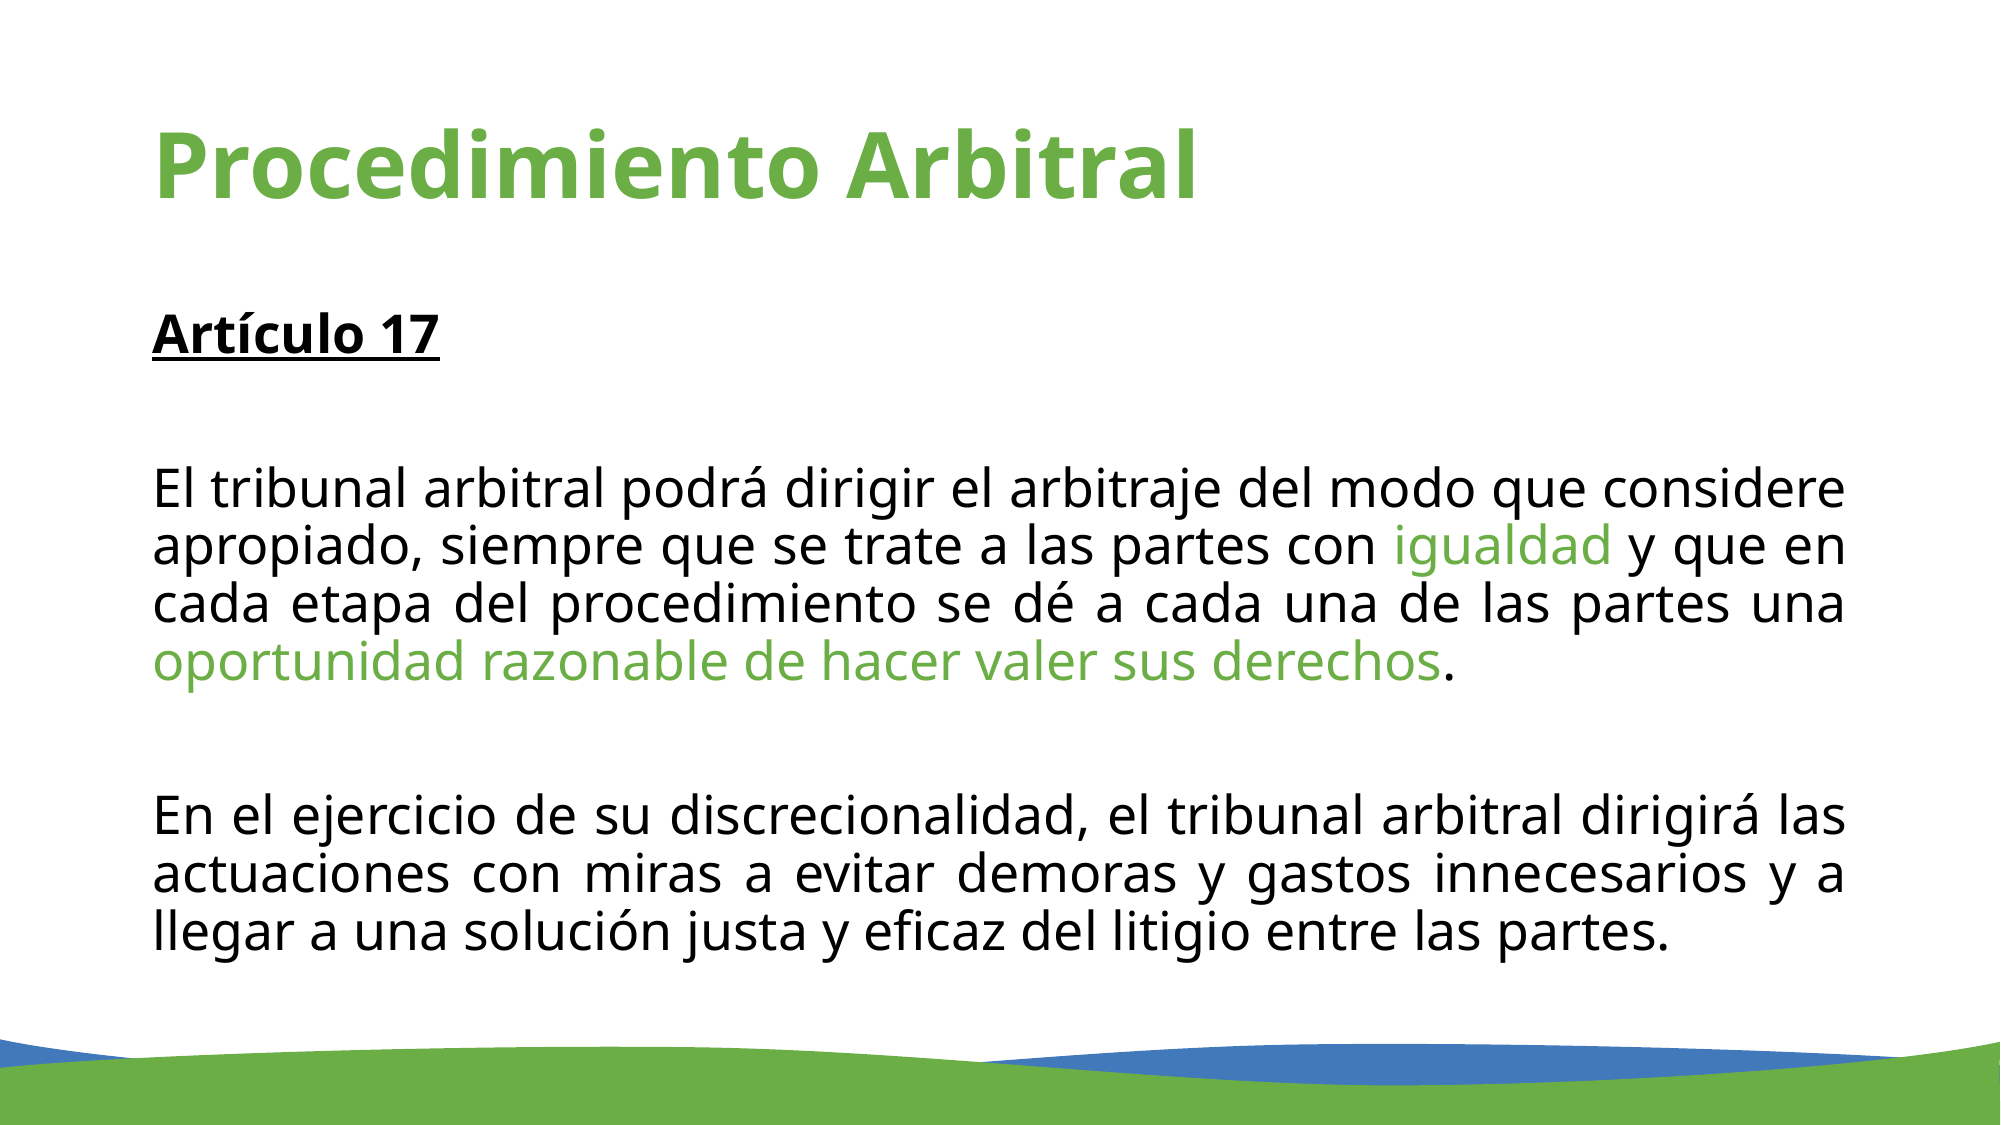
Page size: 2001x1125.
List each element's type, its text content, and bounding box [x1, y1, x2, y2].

list Artículo 17 El tribunal arbitral podrá dirigir el arbitraje del modo que considere apropiado, siempre que se trate a las partes con igualdad y que en cada etapa del procedimiento se dé a cada una de las partes una oportunidad razonable de hacer valer sus derechos. En el ejercicio de su discrecionalidad, el tribunal arbitral dirigirá las actuaciones con miras a evitar demoras y gastos innecesarios y a llegar a una solución justa y eficaz del litigio entre las partes. [137, 299, 1863, 1014]
title Procedimiento Arbitral [137, 59, 1863, 278]
